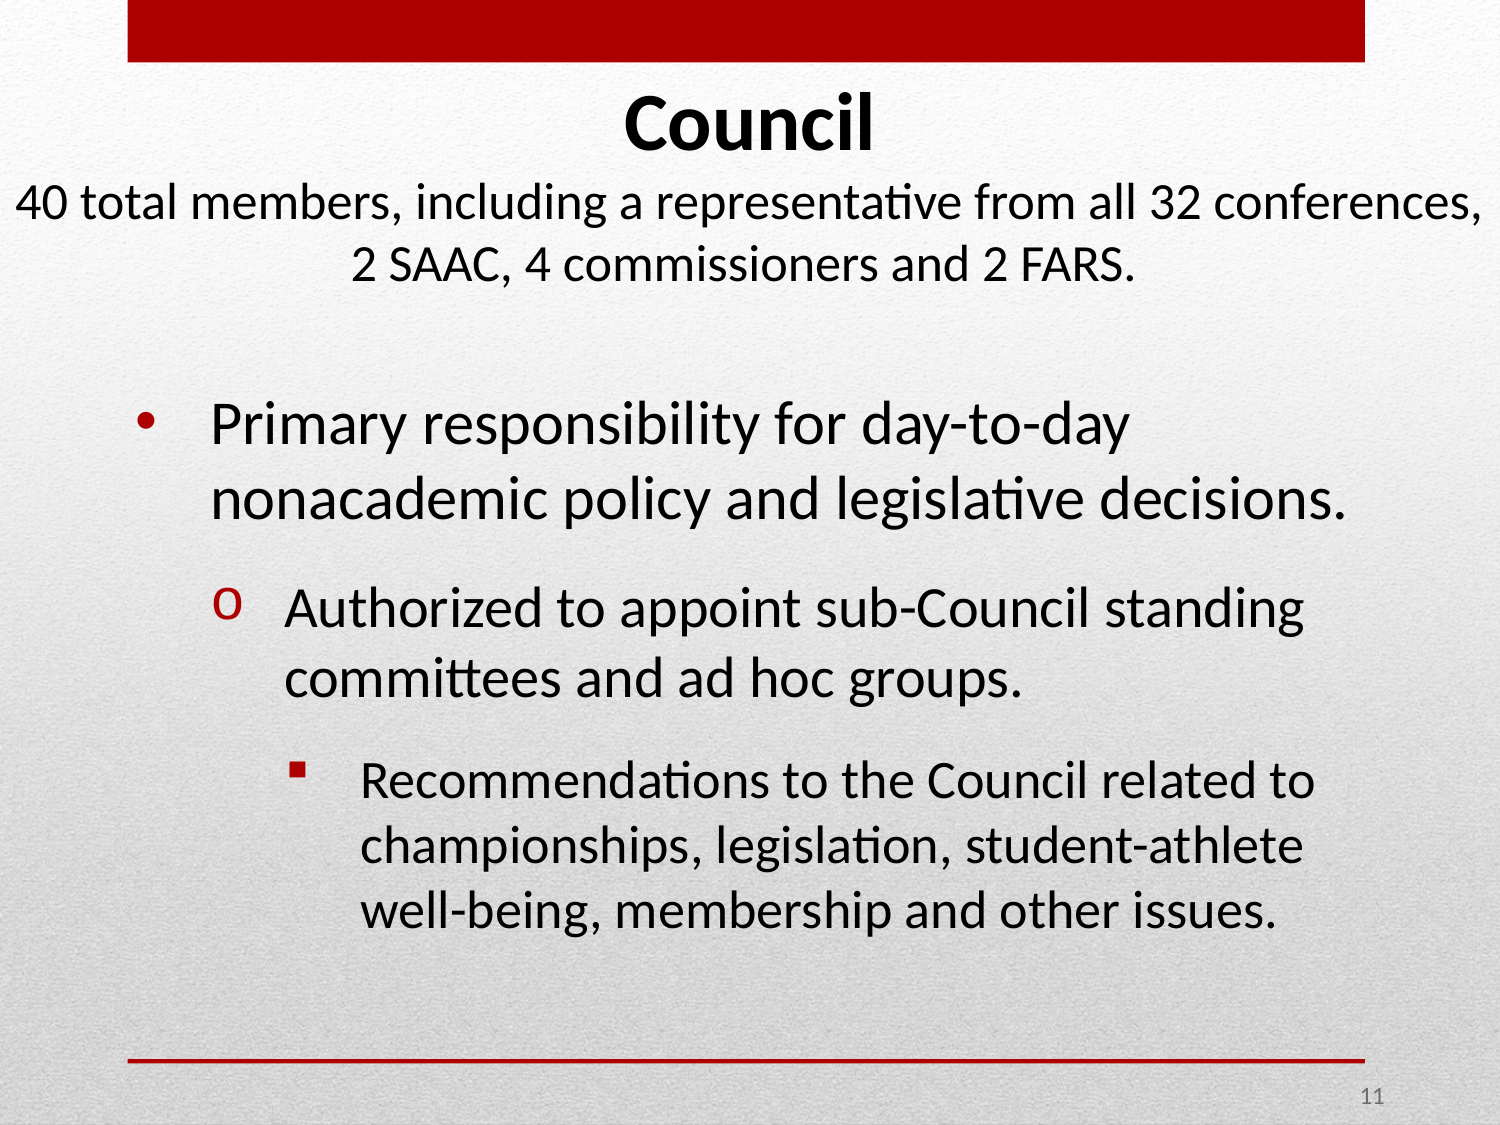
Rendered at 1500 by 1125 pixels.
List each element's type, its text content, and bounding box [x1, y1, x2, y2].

title Council 40 total members, including a representative from all 32 conferences, 2 SAAC, 4 commissioners and 2 FARS. [0, 60, 1500, 300]
list Primary responsibility for day-to-day nonacademic policy and legislative decisions. Authorized to appoint sub-Council standing committees and ad hoc groups. Recommendations to the Council related to championships, legislation, student-athlete well-being, membership and other issues. [120, 375, 1375, 1055]
slide_number 11 [1275, 1065, 1400, 1125]
